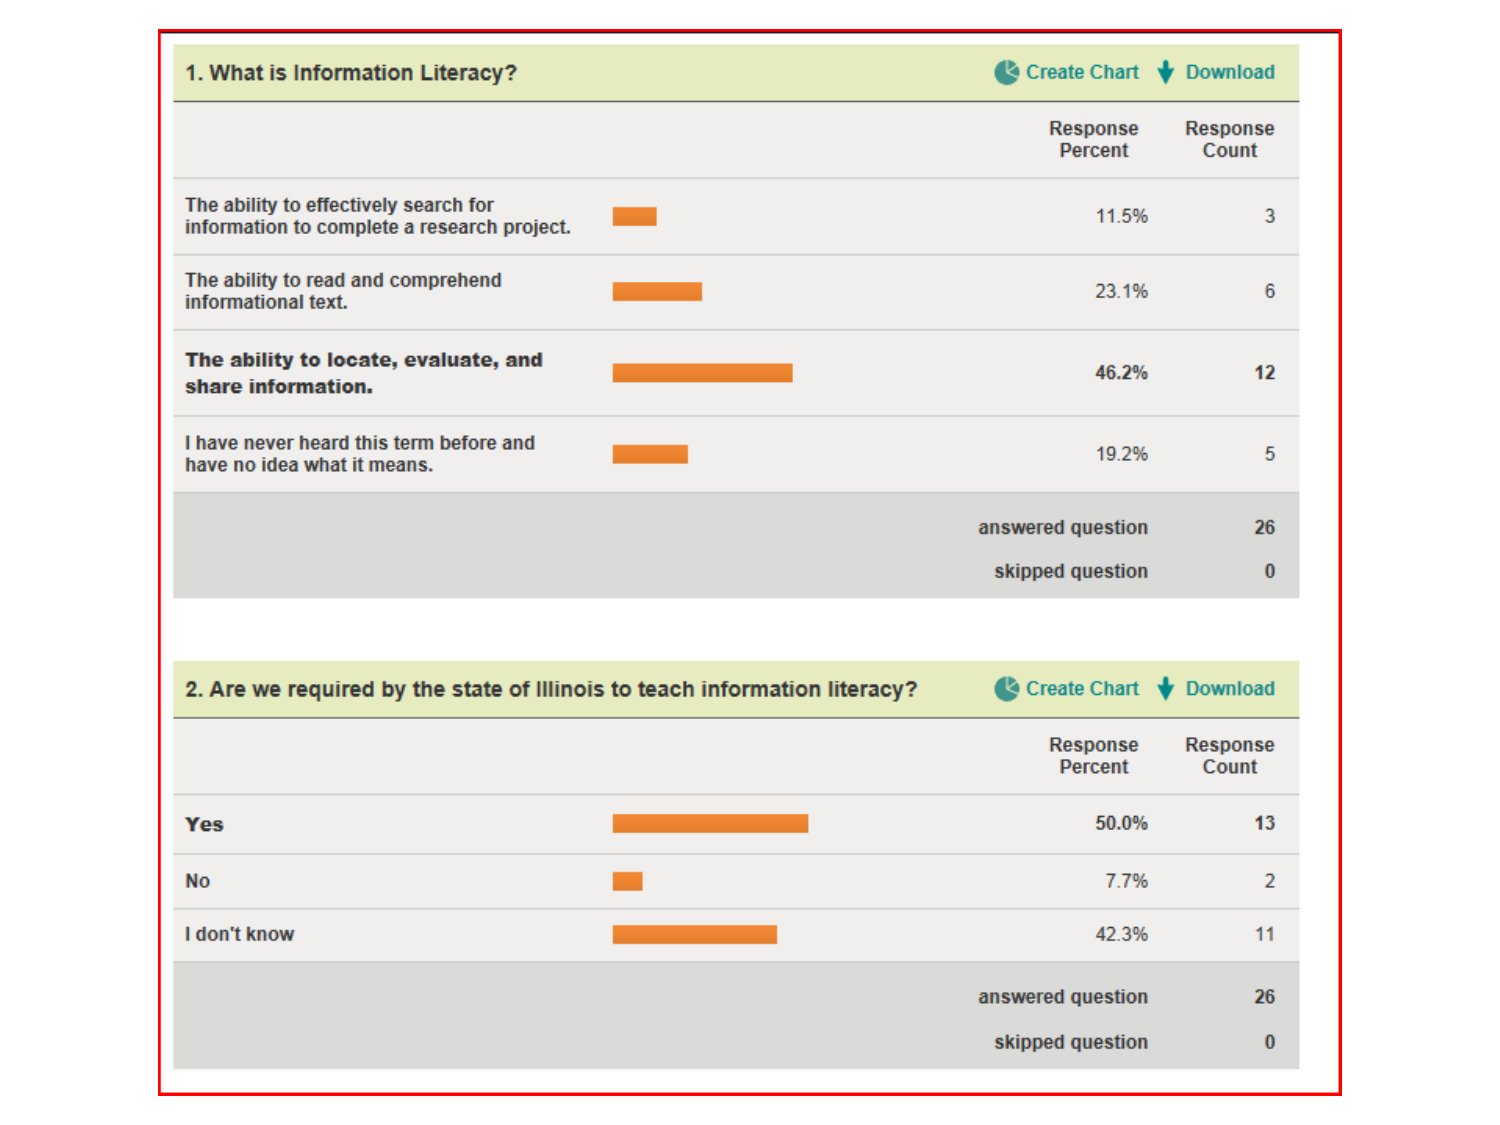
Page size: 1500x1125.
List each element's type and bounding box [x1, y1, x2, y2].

picture [158, 29, 1342, 1096]
